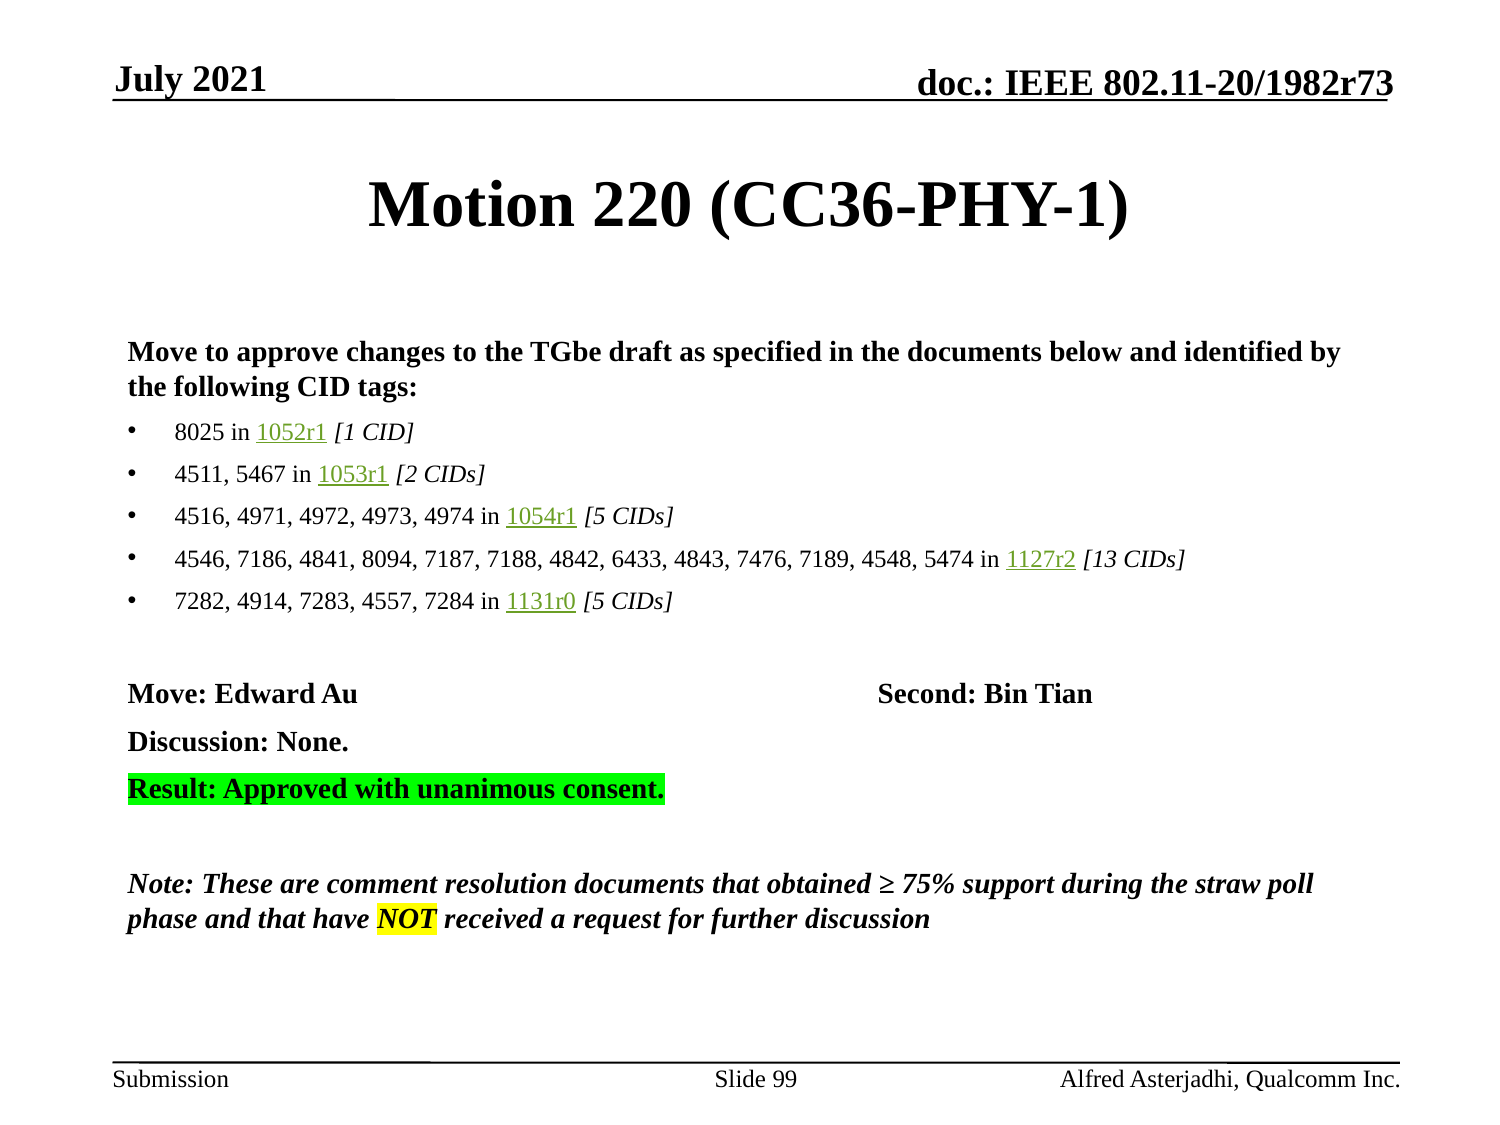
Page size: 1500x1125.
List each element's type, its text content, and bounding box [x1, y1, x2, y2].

title Motion 220 (CC36-PHY-1) [112, 112, 1388, 288]
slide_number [114, 54, 423, 100]
footer Alfred Asterjadhi, Qualcomm Inc. [878, 1061, 1402, 1093]
list Move to approve changes to the TGbe draft as specified in the documents below and identified by the following CID tags: 8025 in 1052r1 [1 CID] 4511, 5467 in 1053r1 [2 CIDs] 4516, 4971, 4972, 4973, 4974 in 1054r1 [5 CIDs] 4546, 7186, 4841, 8094, 7187, 7188, 4842, 6433, 4843, 7476, 7189, 4548, 5474 in 1127r2 [13 CIDs] 7282, 4914, 7283, 4557, 7284 in 1131r0 [5 CIDs] Move: Edward Au Second: Bin Tian Discussion: None. Result: Approved with unanimous consent. Note: These are comment resolution documents that obtained ≥ 75% support during the straw poll phase and that have NOT received a request for further discussion [112, 324, 1388, 1063]
slide_number Slide 99 [712, 1061, 800, 1123]
